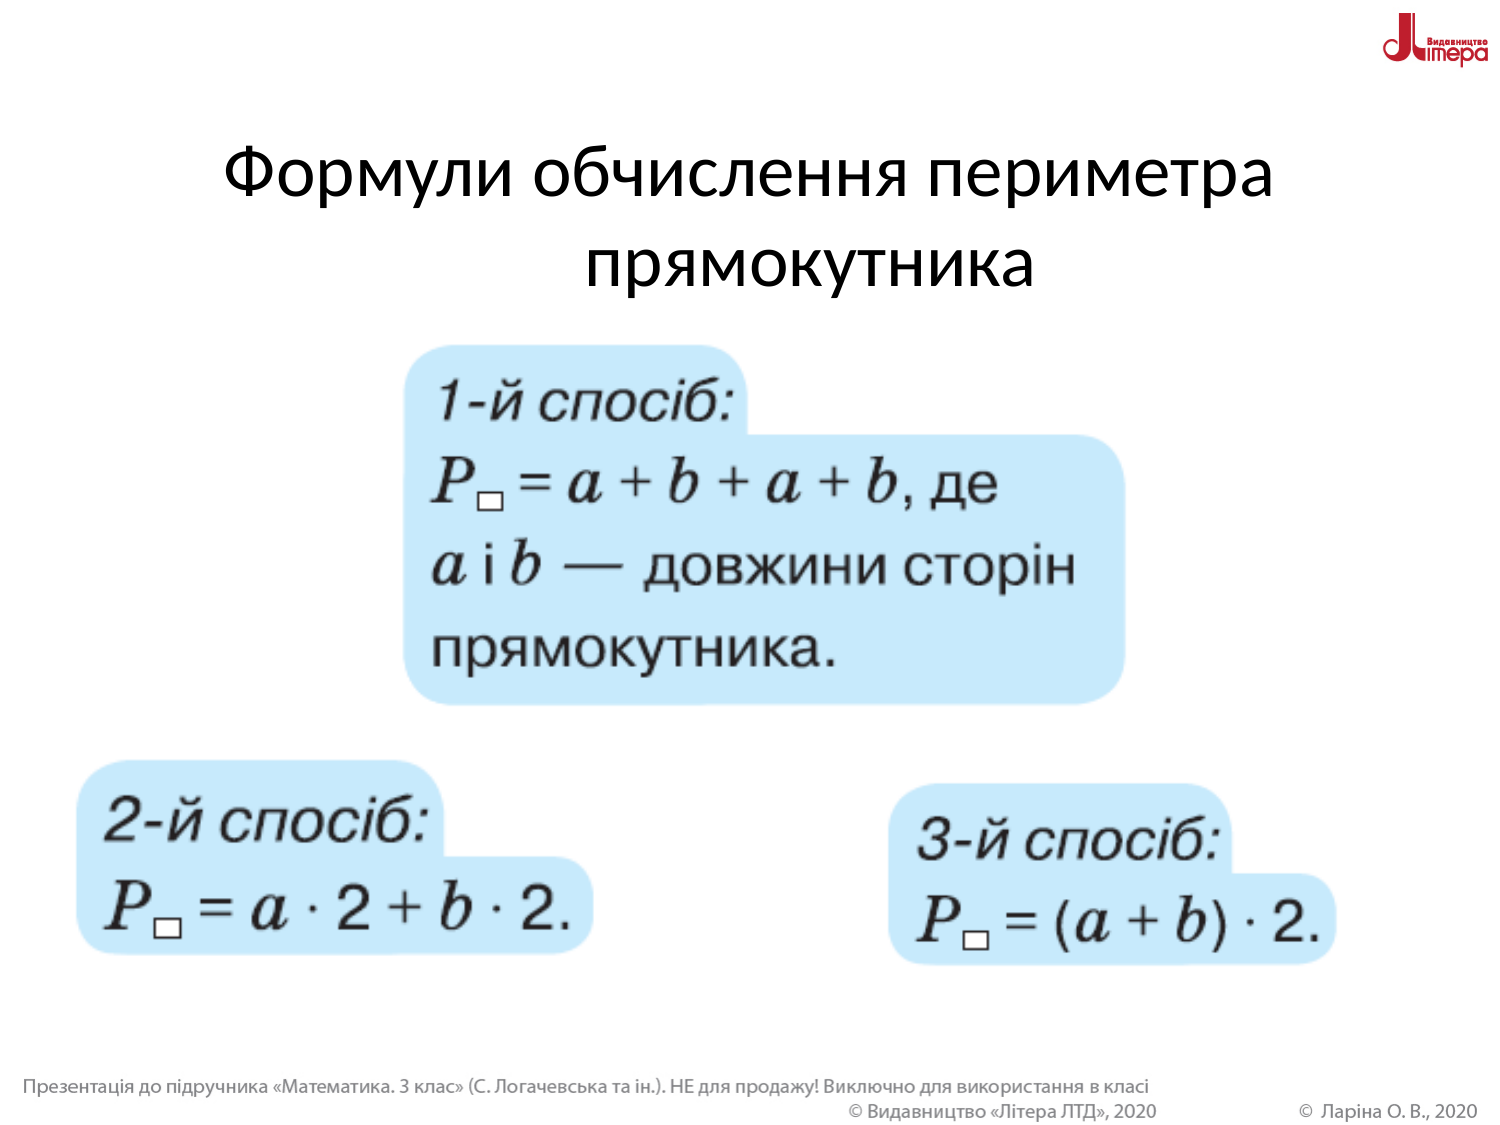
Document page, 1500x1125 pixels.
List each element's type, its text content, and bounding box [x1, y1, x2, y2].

picture [0, 0, 1500, 1125]
text_box Формули обчислення периметра прямокутника [46, 93, 1454, 329]
